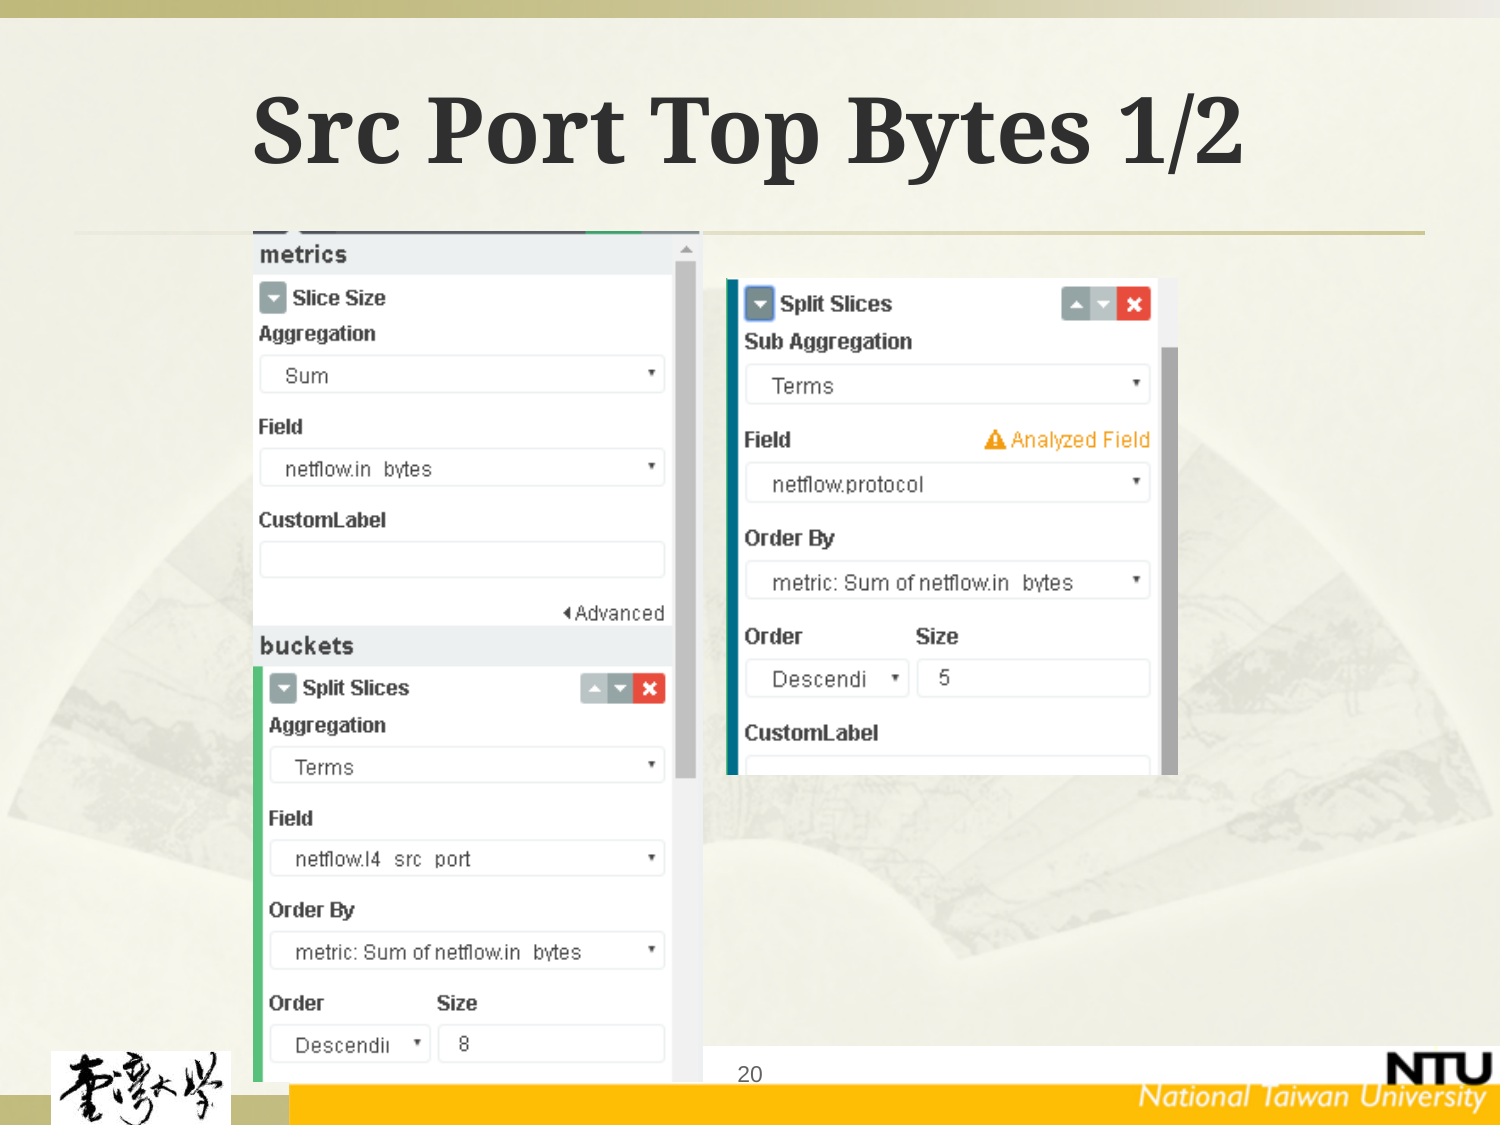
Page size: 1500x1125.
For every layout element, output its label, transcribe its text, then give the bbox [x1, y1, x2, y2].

picture [725, 278, 1179, 776]
picture [253, 231, 1500, 1125]
title Src Port Top Bytes 1/2 [75, 45, 1425, 209]
slide_number 20 [675, 1050, 825, 1097]
picture [51, 1051, 231, 1125]
